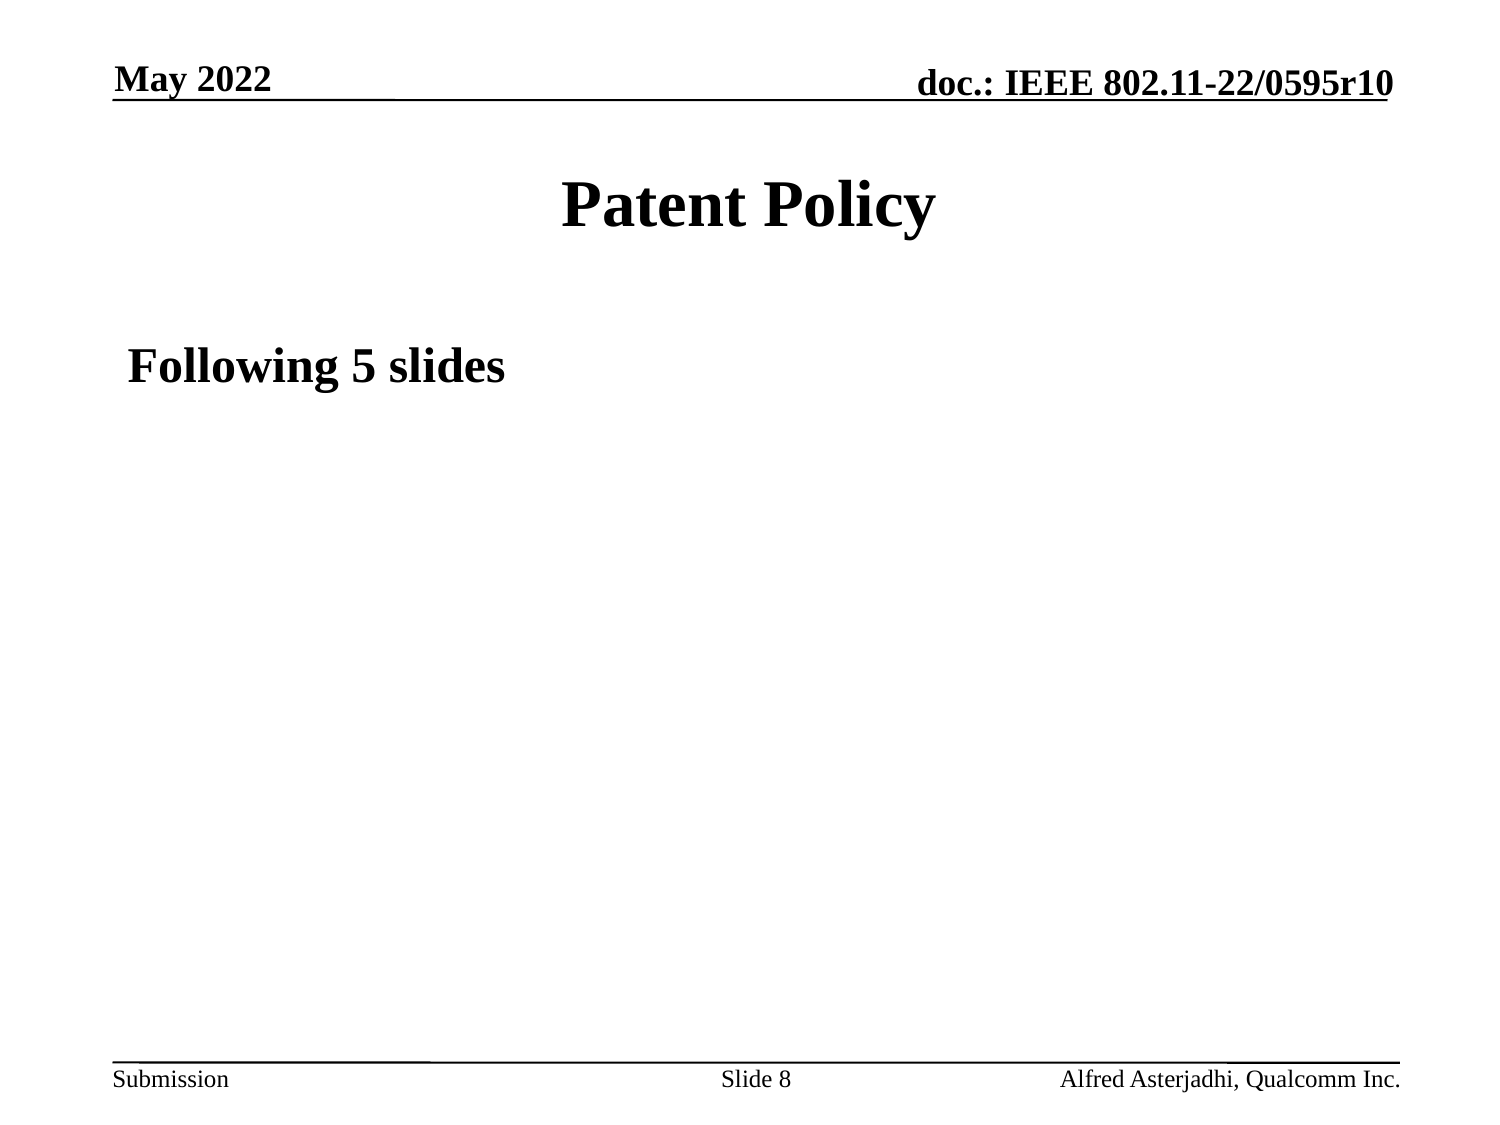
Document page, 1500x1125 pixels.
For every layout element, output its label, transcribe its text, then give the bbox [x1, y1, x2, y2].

slide_number Slide 8 [712, 1061, 800, 1123]
list Following 5 slides [112, 324, 1388, 1000]
footer Alfred Asterjadhi, Qualcomm Inc. [878, 1061, 1402, 1093]
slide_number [114, 54, 493, 100]
title Patent Policy [112, 112, 1388, 288]
